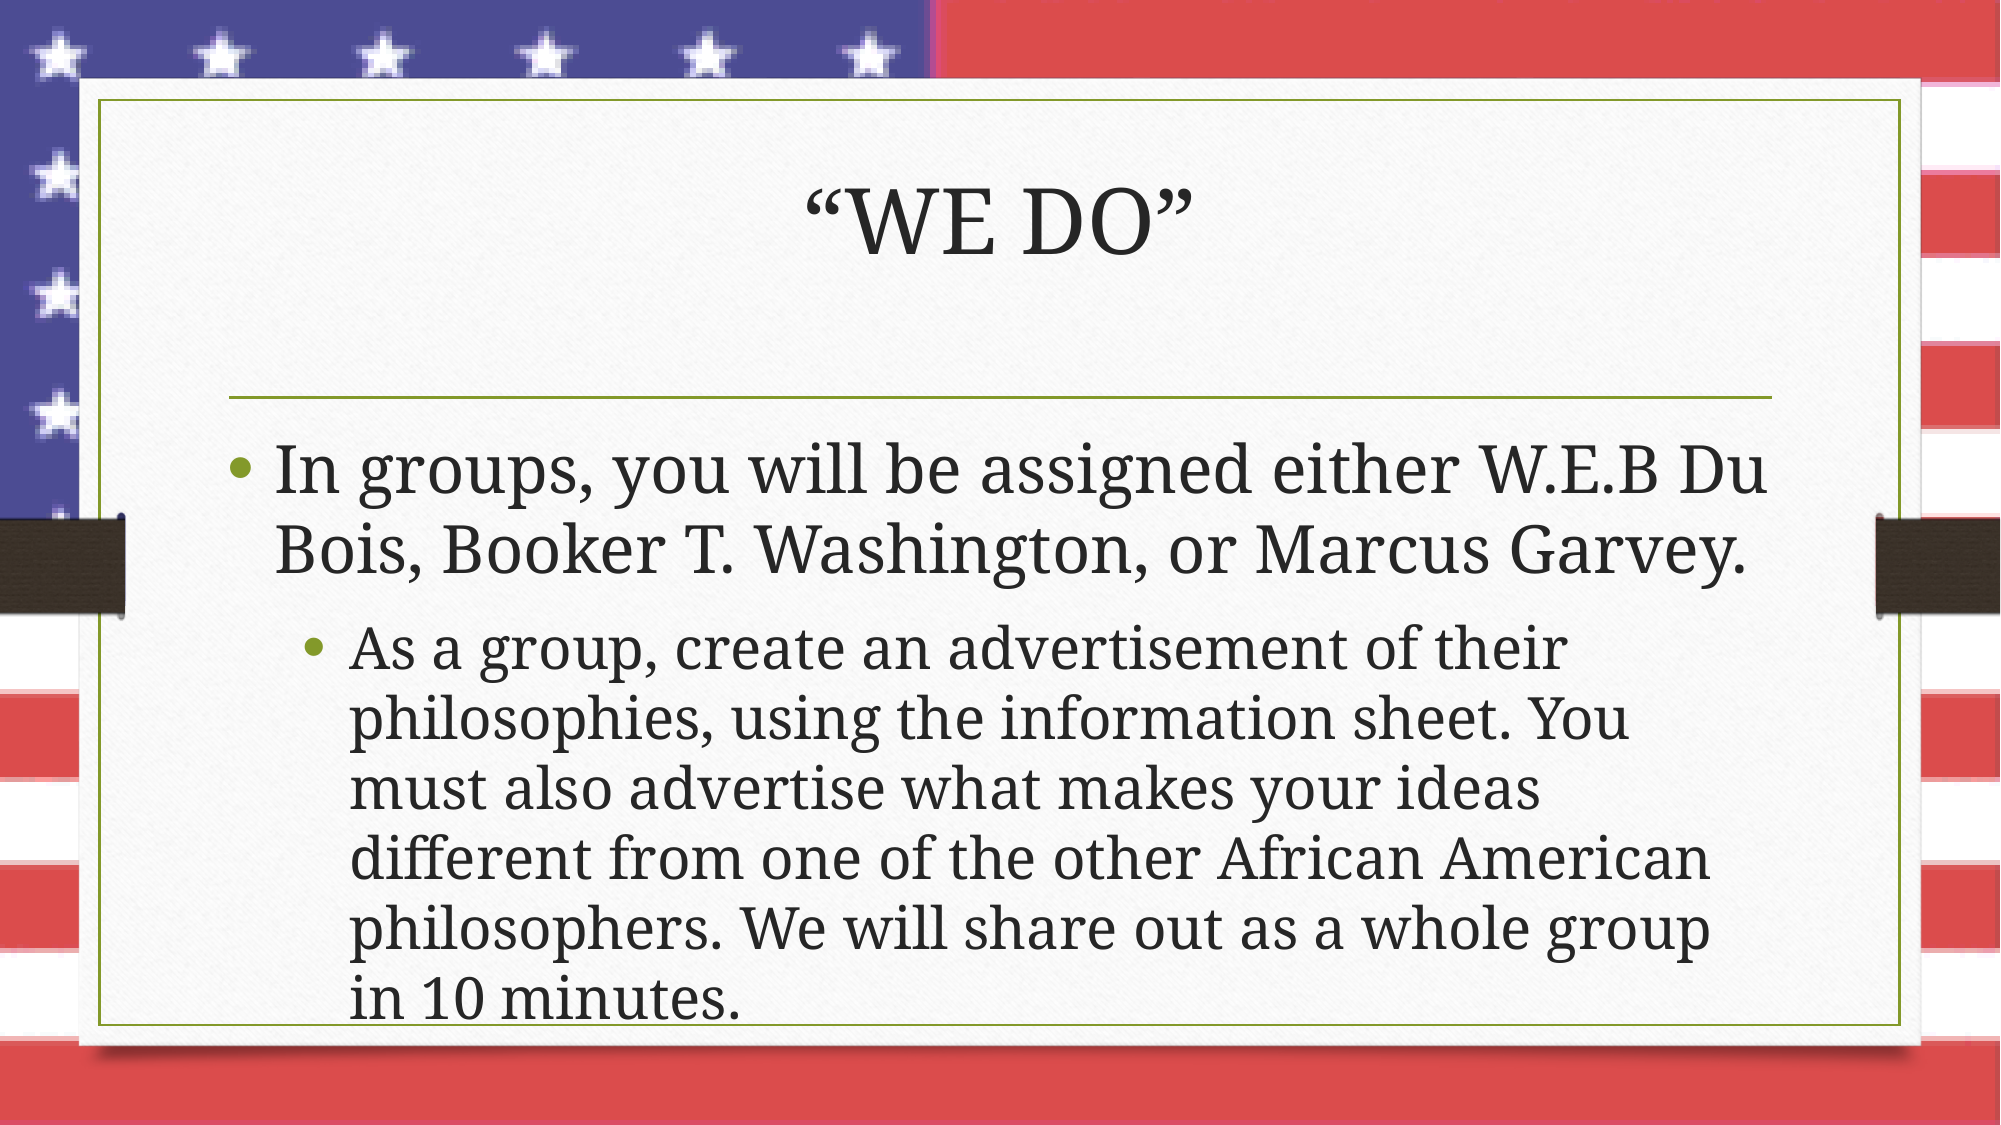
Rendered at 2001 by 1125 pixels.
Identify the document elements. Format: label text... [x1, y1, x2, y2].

picture [0, 0, 2001, 1125]
title “WE DO” [212, 111, 1788, 325]
list In groups, you will be assigned either W.E.B Du Bois, Booker T. Washington, or Marcus Garvey. As a group, create an advertisement of their philosophies, using the information sheet. You must also advertise what makes your ideas different from one of the other African American philosophers. We will share out as a whole group in 10 minutes. [212, 419, 1788, 964]
